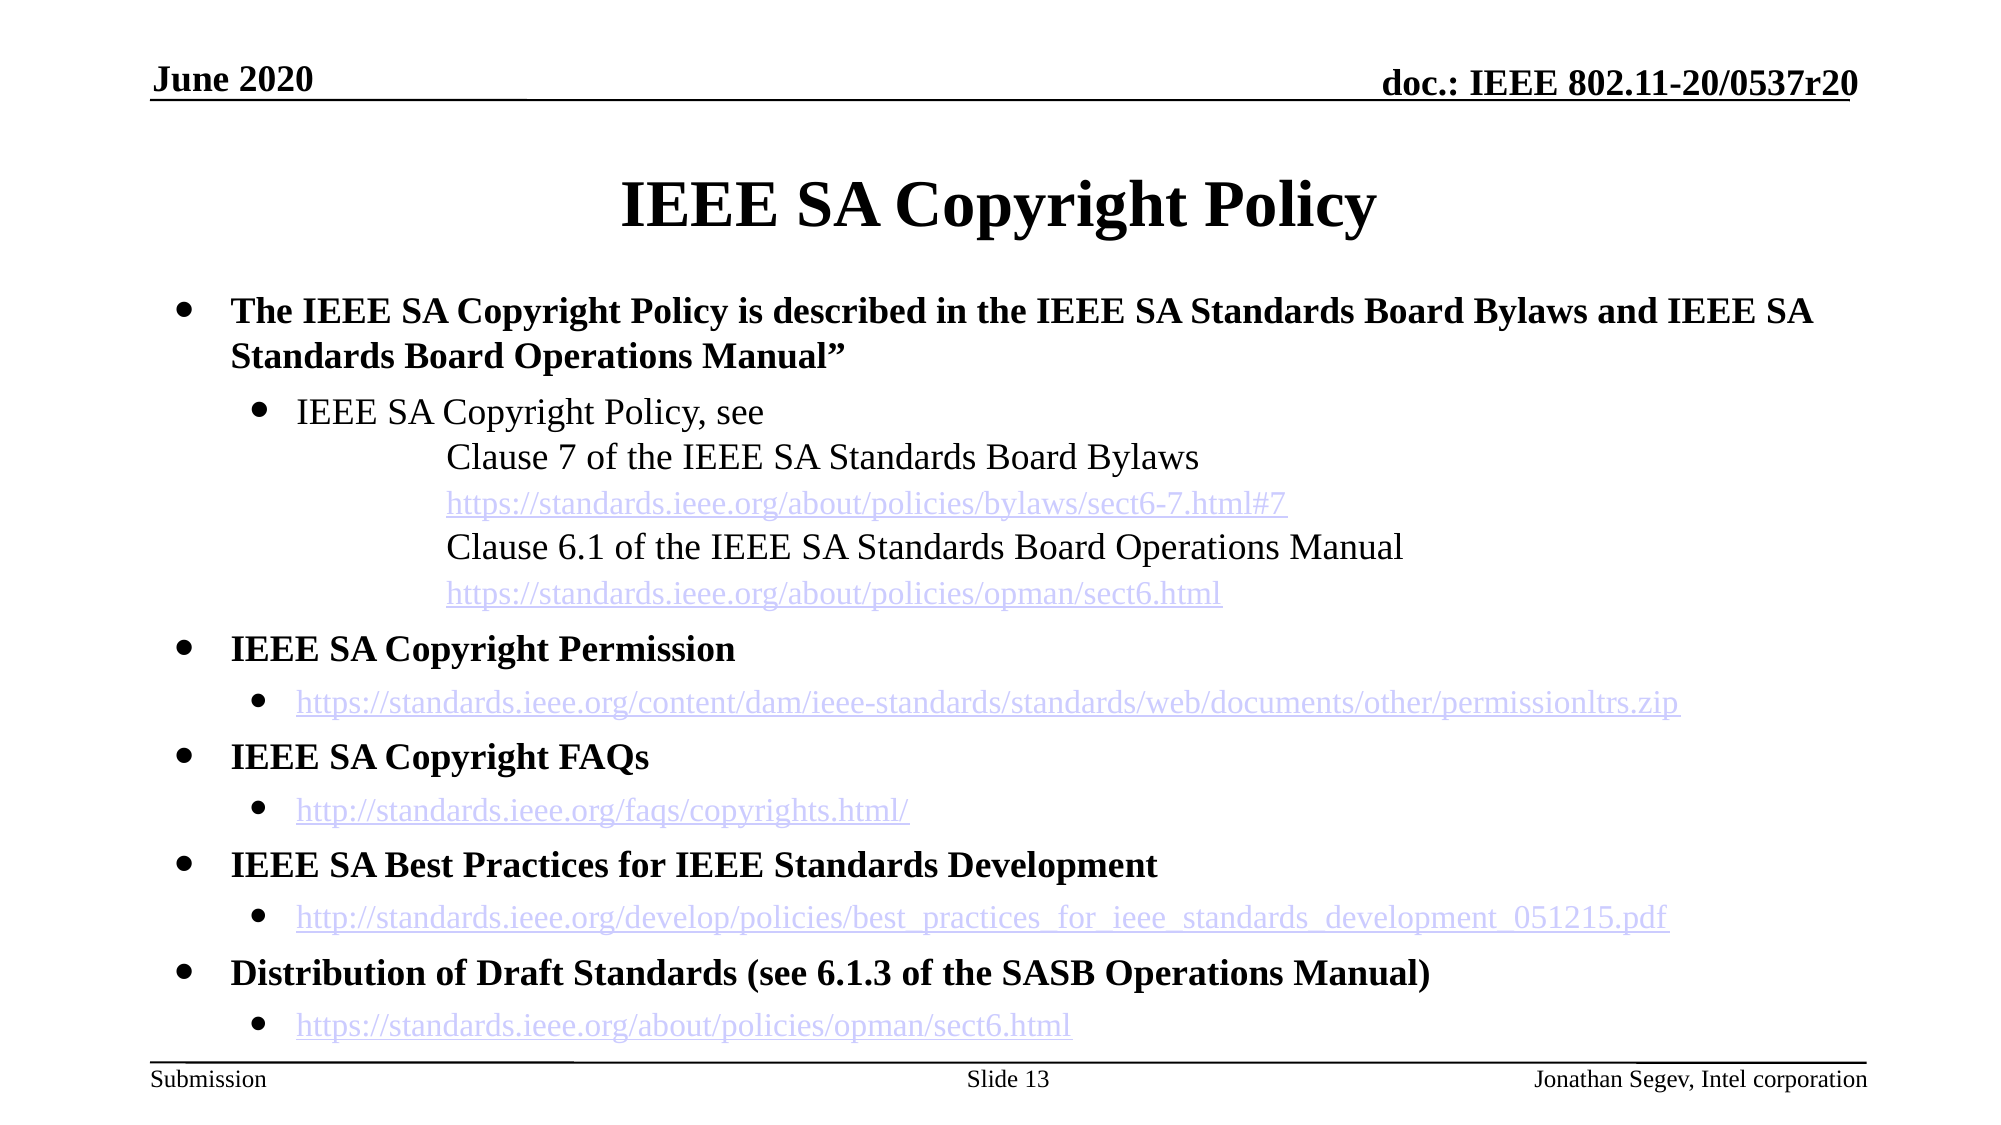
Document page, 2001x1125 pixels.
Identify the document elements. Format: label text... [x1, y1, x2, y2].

list The IEEE SA Copyright Policy is described in the IEEE SA Standards Board Bylaws and IEEE SA Standards Board Operations Manual” IEEE SA Copyright Policy, see Clause 7 of the IEEE SA Standards Board Bylaws https://standards.ieee.org/about/policies/bylaws/sect6-7.html#7 Clause 6.1 of the IEEE SA Standards Board Operations Manual https://standards.ieee.org/about/policies/opman/sect6.html IEEE SA Copyright Permission https://standards.ieee.org/content/dam/ieee-standards/standards/web/documents/other/permissionltrs.zip IEEE SA Copyright FAQs http://standards.ieee.org/faqs/copyrights.html/ IEEE SA Best Practices for IEEE Standards Development http://standards.ieee.org/develop/policies/best_practices_for_ieee_standards_development_051215.pdf Distribution of Draft Standards (see 6.1.3 of the SASB Operations Manual) https://standards.ieee.org/about/policies/opman/sect6.html [149, 278, 1850, 1000]
footer Jonathan Segev, Intel corporation [1171, 1061, 1869, 1093]
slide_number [152, 54, 563, 100]
slide_number Slide 13 [950, 1061, 1067, 1123]
title IEEE SA Copyright Policy [149, 112, 1850, 278]
